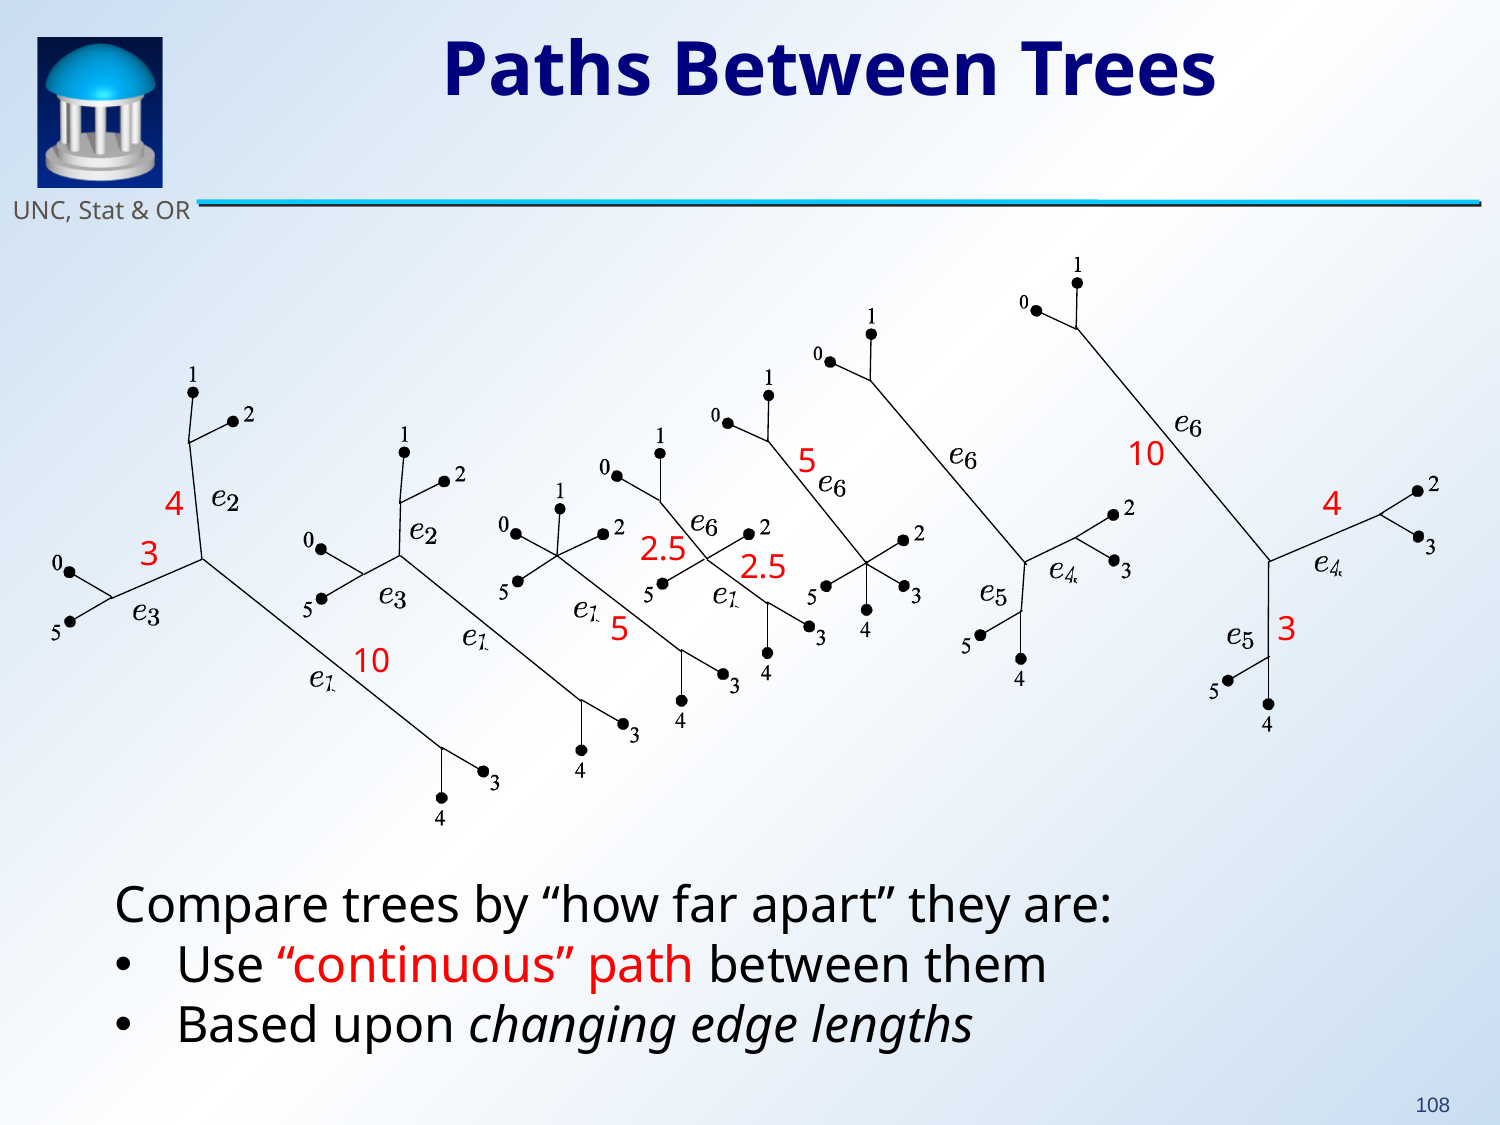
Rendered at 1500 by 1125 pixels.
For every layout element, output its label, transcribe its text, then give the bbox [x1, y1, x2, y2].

text_box Compare trees by “how far apart” they are: Use “continuous” path between them Based upon changing edge lengths [99, 871, 1450, 1061]
picture [24, 224, 1475, 862]
title Paths Between Trees [249, 0, 1411, 131]
